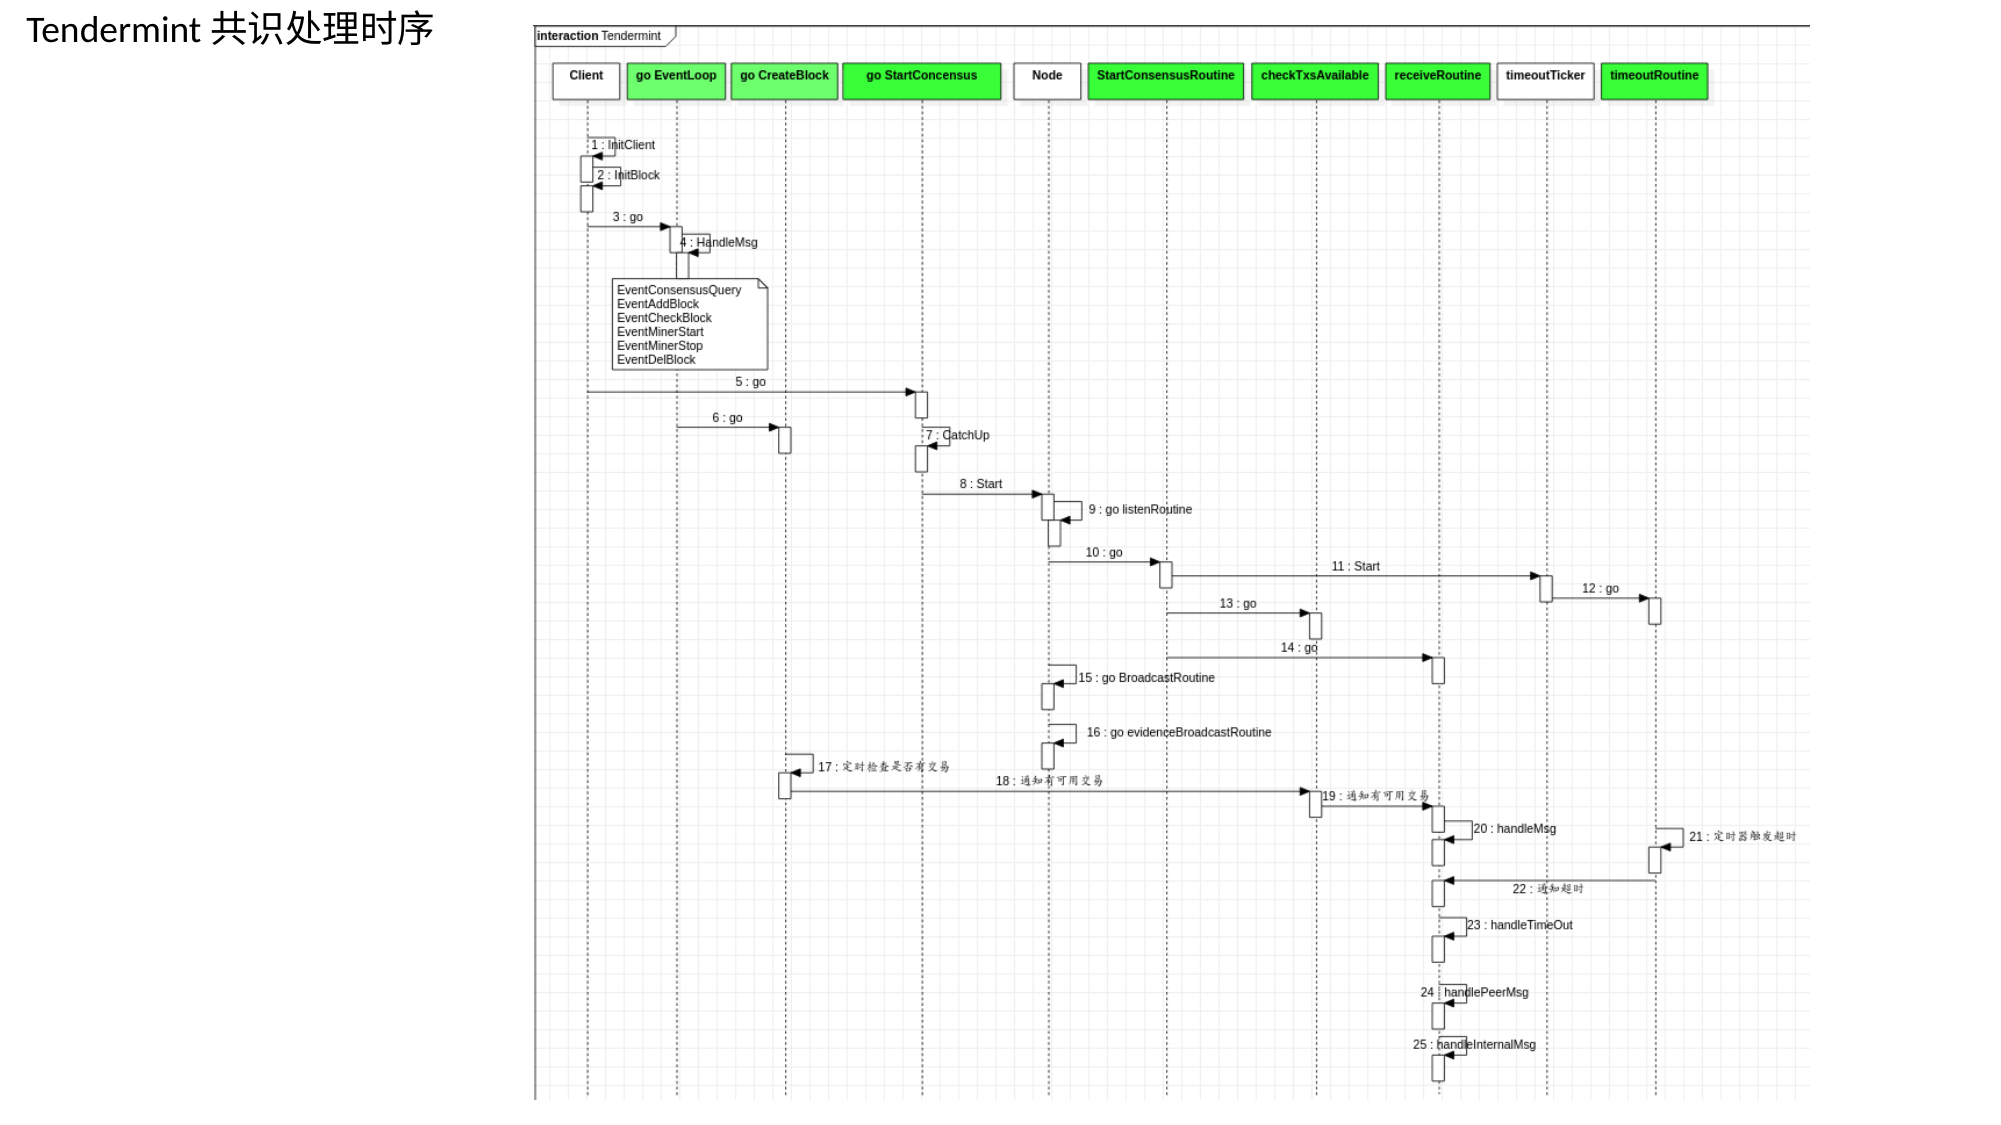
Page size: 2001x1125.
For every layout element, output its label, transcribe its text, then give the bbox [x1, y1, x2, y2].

picture [533, 25, 1810, 1100]
text_box Tendermint共识处理时序 [11, 0, 451, 58]
